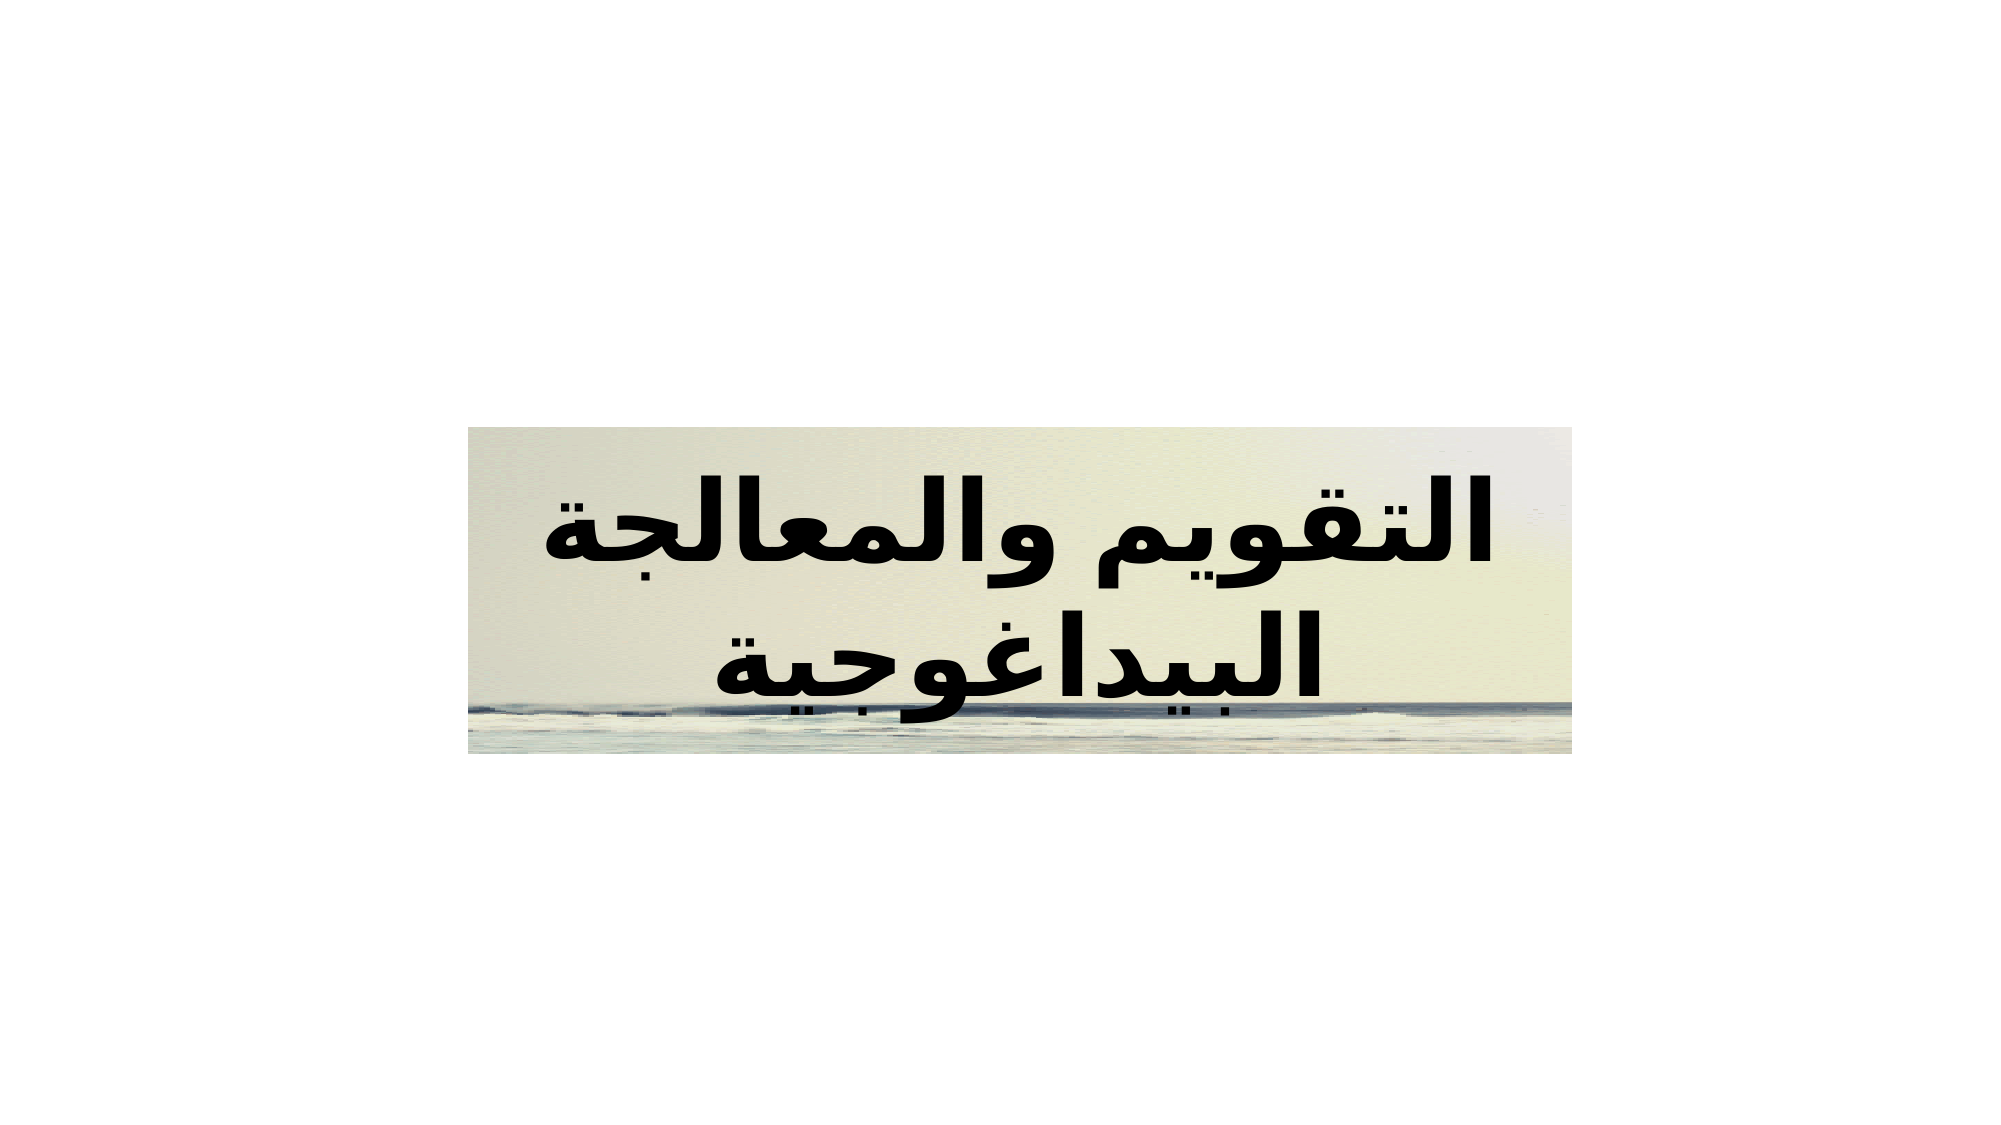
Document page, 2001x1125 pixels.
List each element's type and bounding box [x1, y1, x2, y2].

picture [468, 427, 1572, 754]
